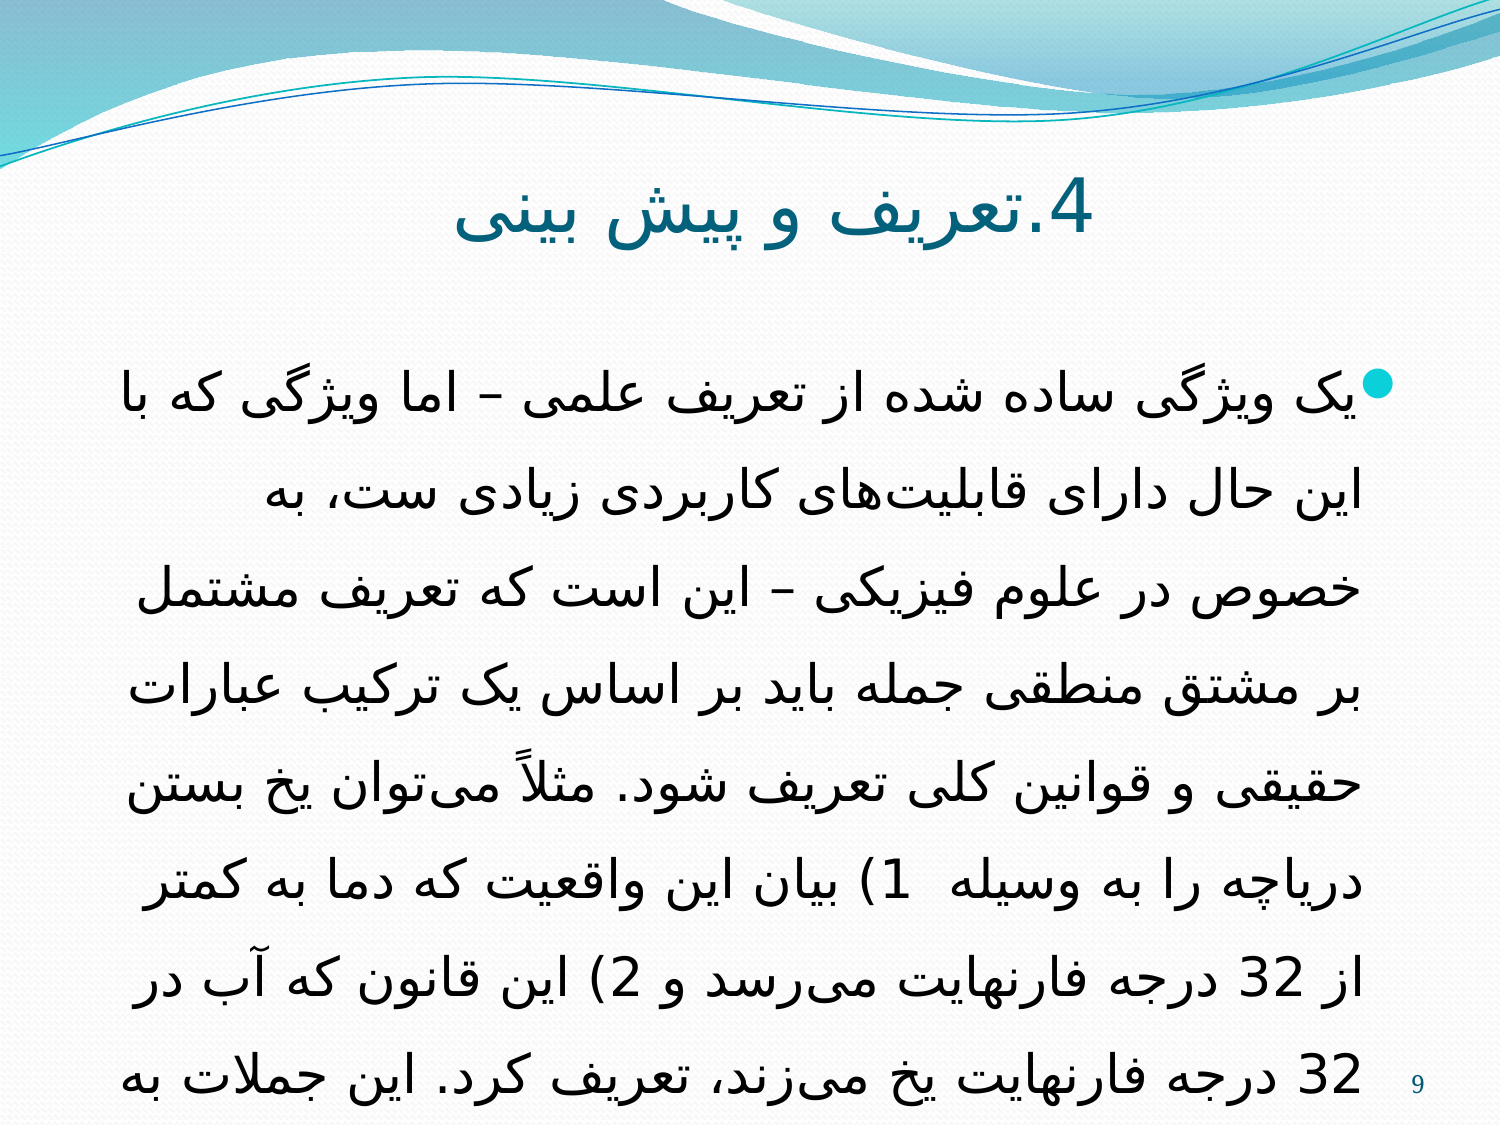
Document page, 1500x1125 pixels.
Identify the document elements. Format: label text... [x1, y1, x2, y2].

title 4.تعریف و پیش بینی [87, 149, 1438, 338]
list یک ویژگی ساده شده از تعریف علمی – اما ویژگی که با این حال دارای قابلیت‌های کاربردی زیادی ست، به خصوص در علوم فیزیکی – این است که تعریف مشتمل بر مشتق منطقی جمله باید بر اساس یک ترکیب عبارات حقیقی و قوانین کلی تعریف شود. مثلاً می‌توان یخ بستن دریاچه را به وسیله 1) بیان این واقعیت که دما به کمتر از 32 درجه فارنهایت می‌رسد و 2) این قانون که آب در 32 درجه فارنهایت یخ می‌زند، تعریف کرد. این جملات به همراه هم برای توضیح قیاسی به کار می‌روند [75, 317, 1425, 1038]
slide_number 9 [1299, 1042, 1425, 1103]
